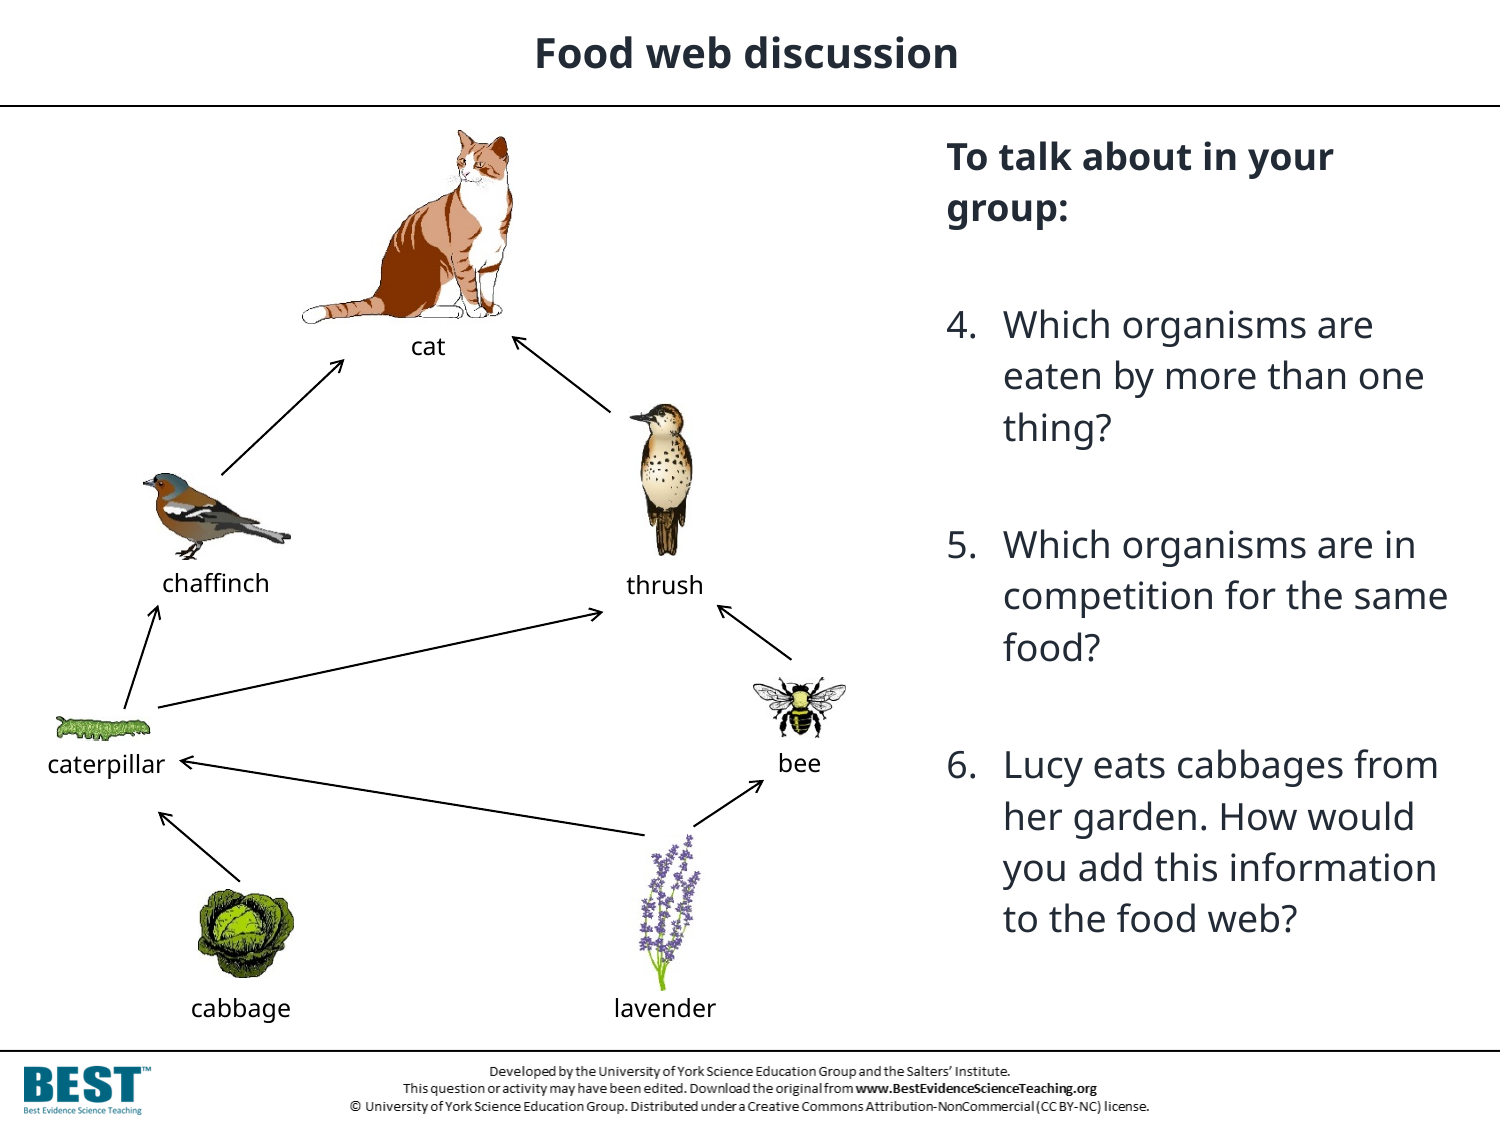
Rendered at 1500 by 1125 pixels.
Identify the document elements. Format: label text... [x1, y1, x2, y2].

picture [0, 105, 1500, 1125]
text_box Food web discussion [23, 4, 1471, 99]
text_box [23, 131, 883, 1045]
